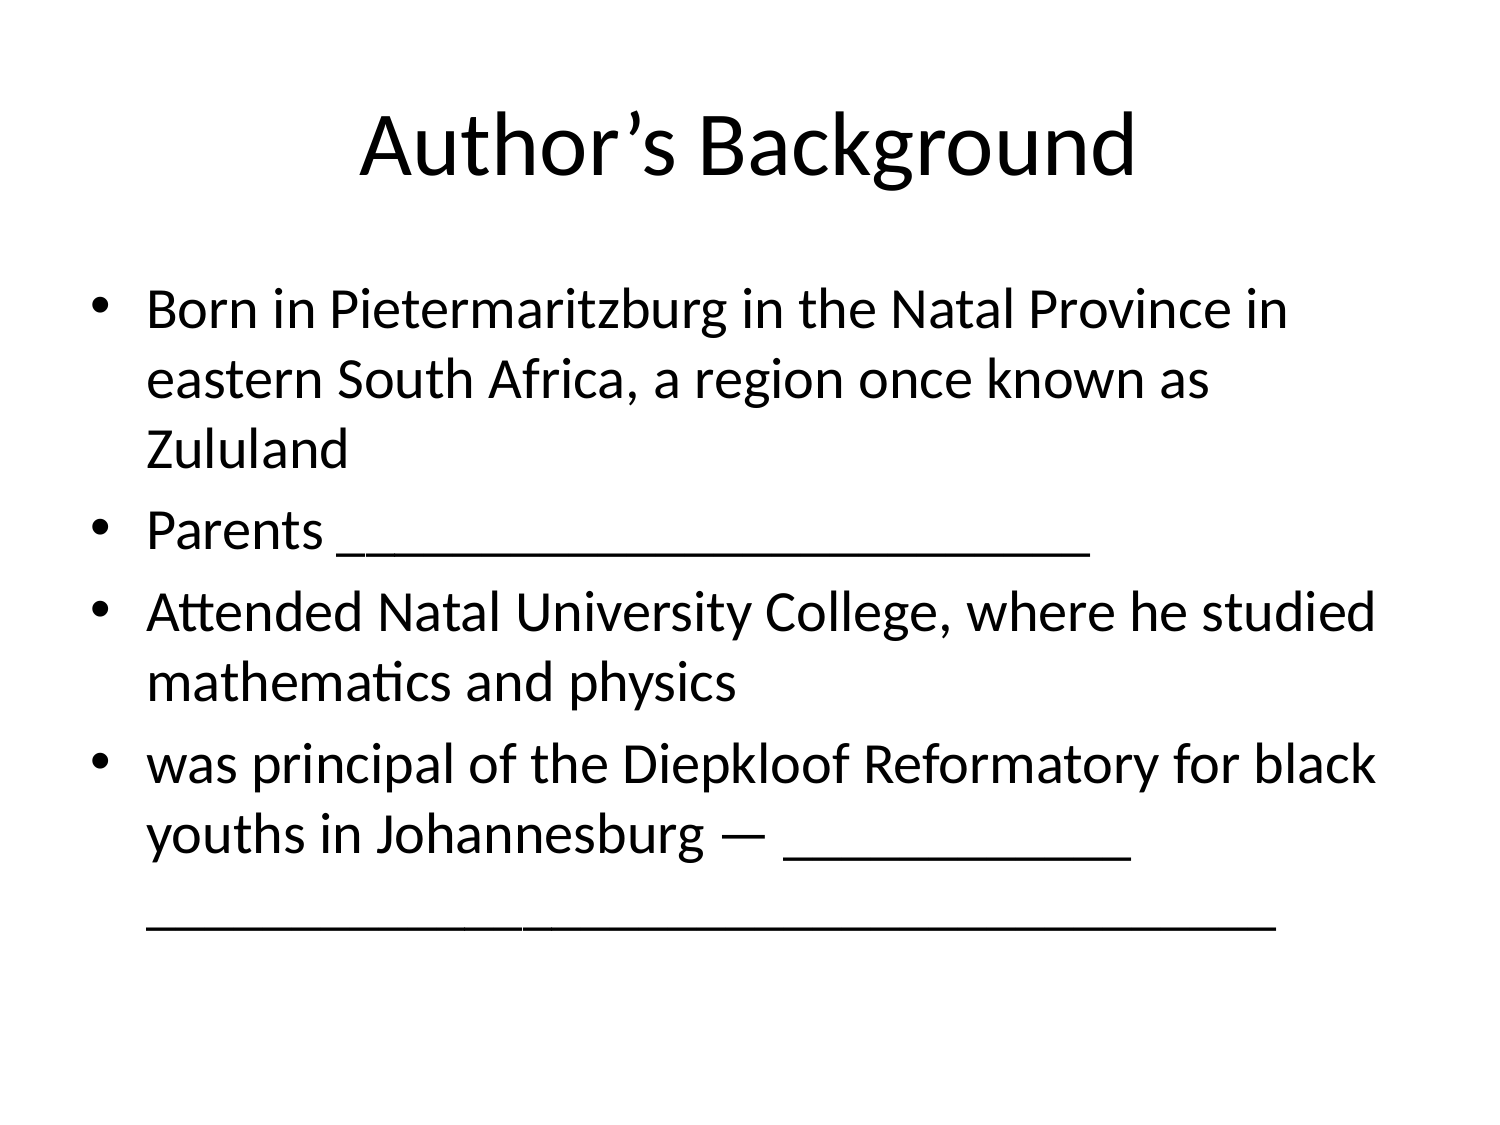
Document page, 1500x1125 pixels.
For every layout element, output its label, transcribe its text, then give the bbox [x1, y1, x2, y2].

list Born in Pietermaritzburg in the Natal Province in eastern South Africa, a region once known as Zululand Parents __________________________ Attended Natal University College, where he studied mathematics and physics was principal of the Diepkloof Reformatory for black youths in Johannesburg — ____________ _______________________________________ [75, 262, 1425, 1005]
title Author’s Background [75, 45, 1425, 233]
